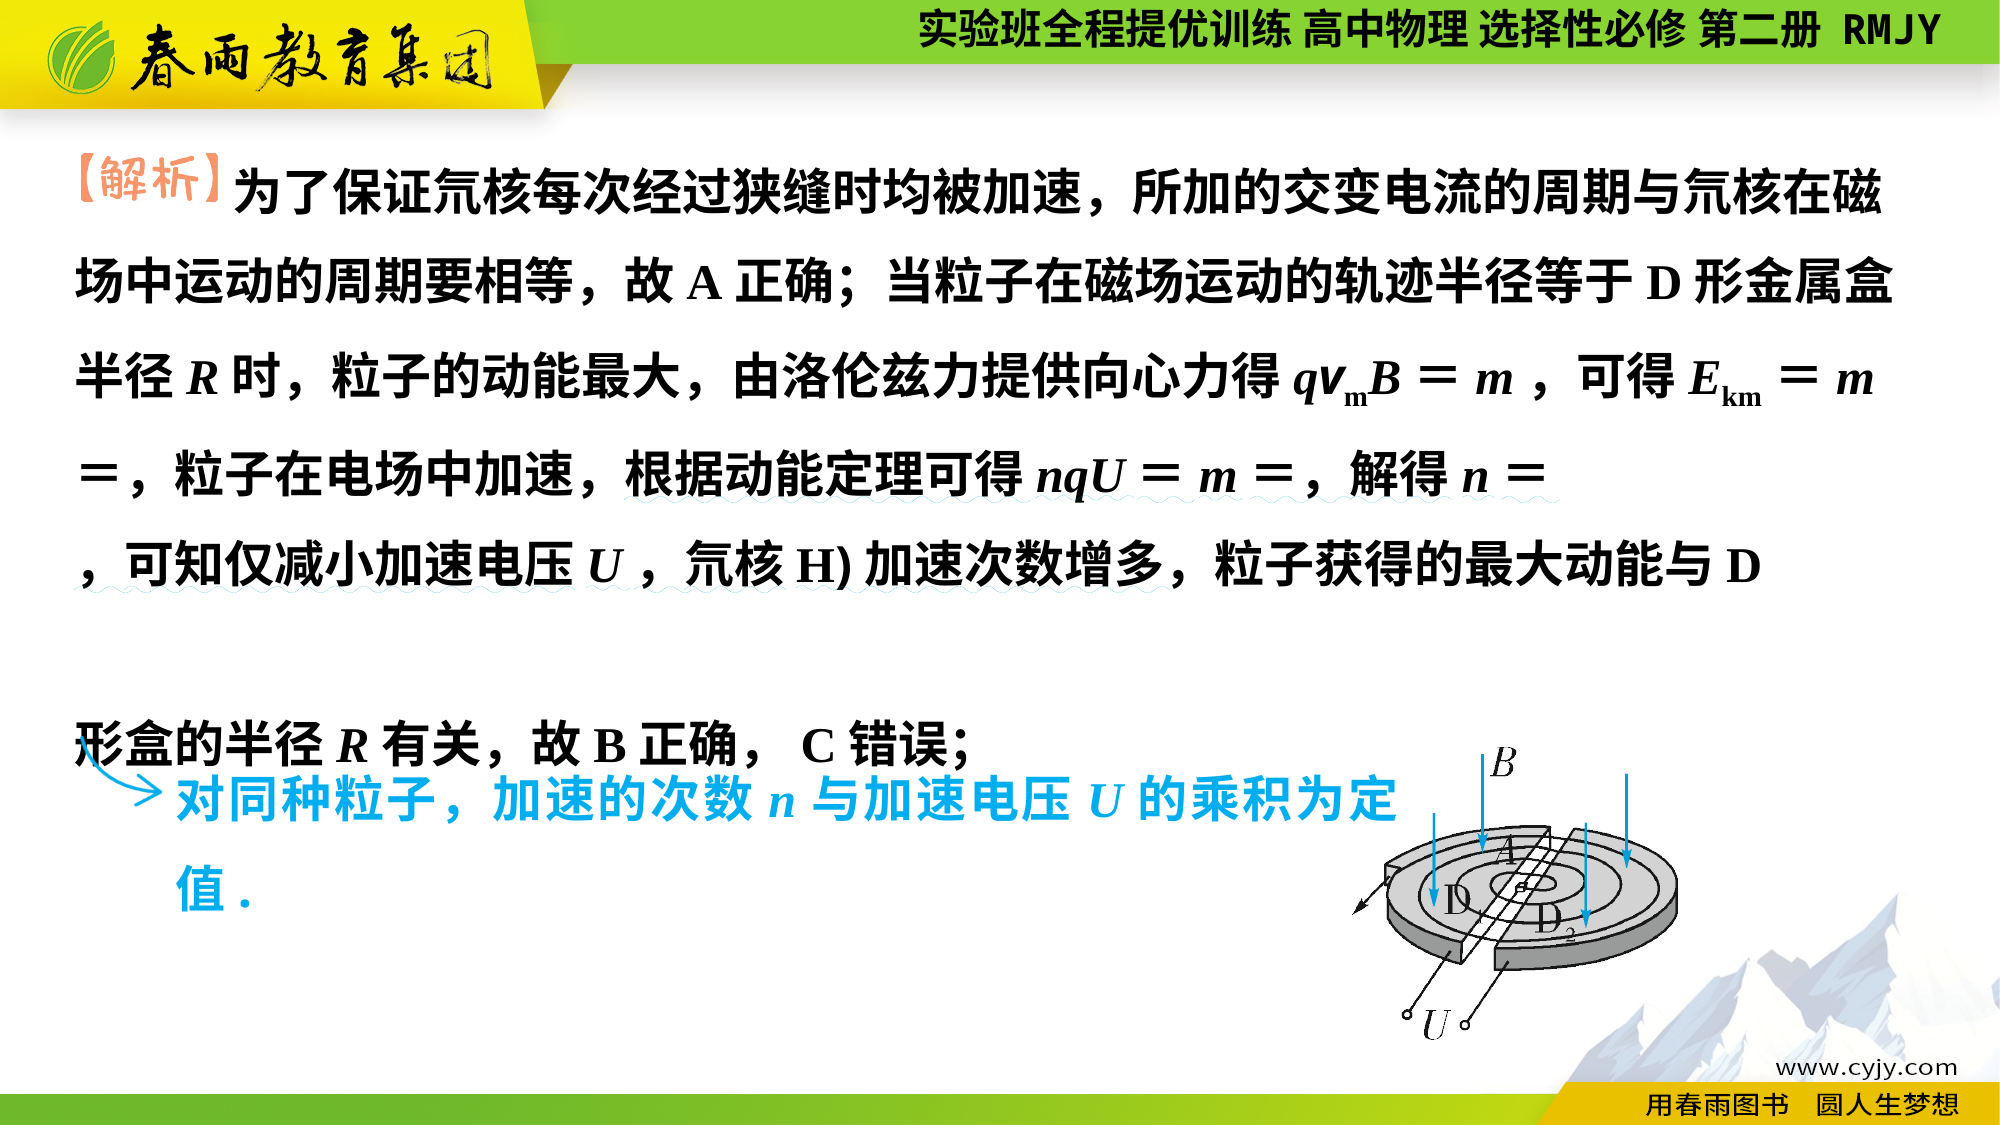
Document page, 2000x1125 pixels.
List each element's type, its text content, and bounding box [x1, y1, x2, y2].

picture [0, 0, 2000, 1125]
text_box 对同种粒子，加速的次数n与加速电压U的乘积为定值. [161, 730, 1414, 926]
